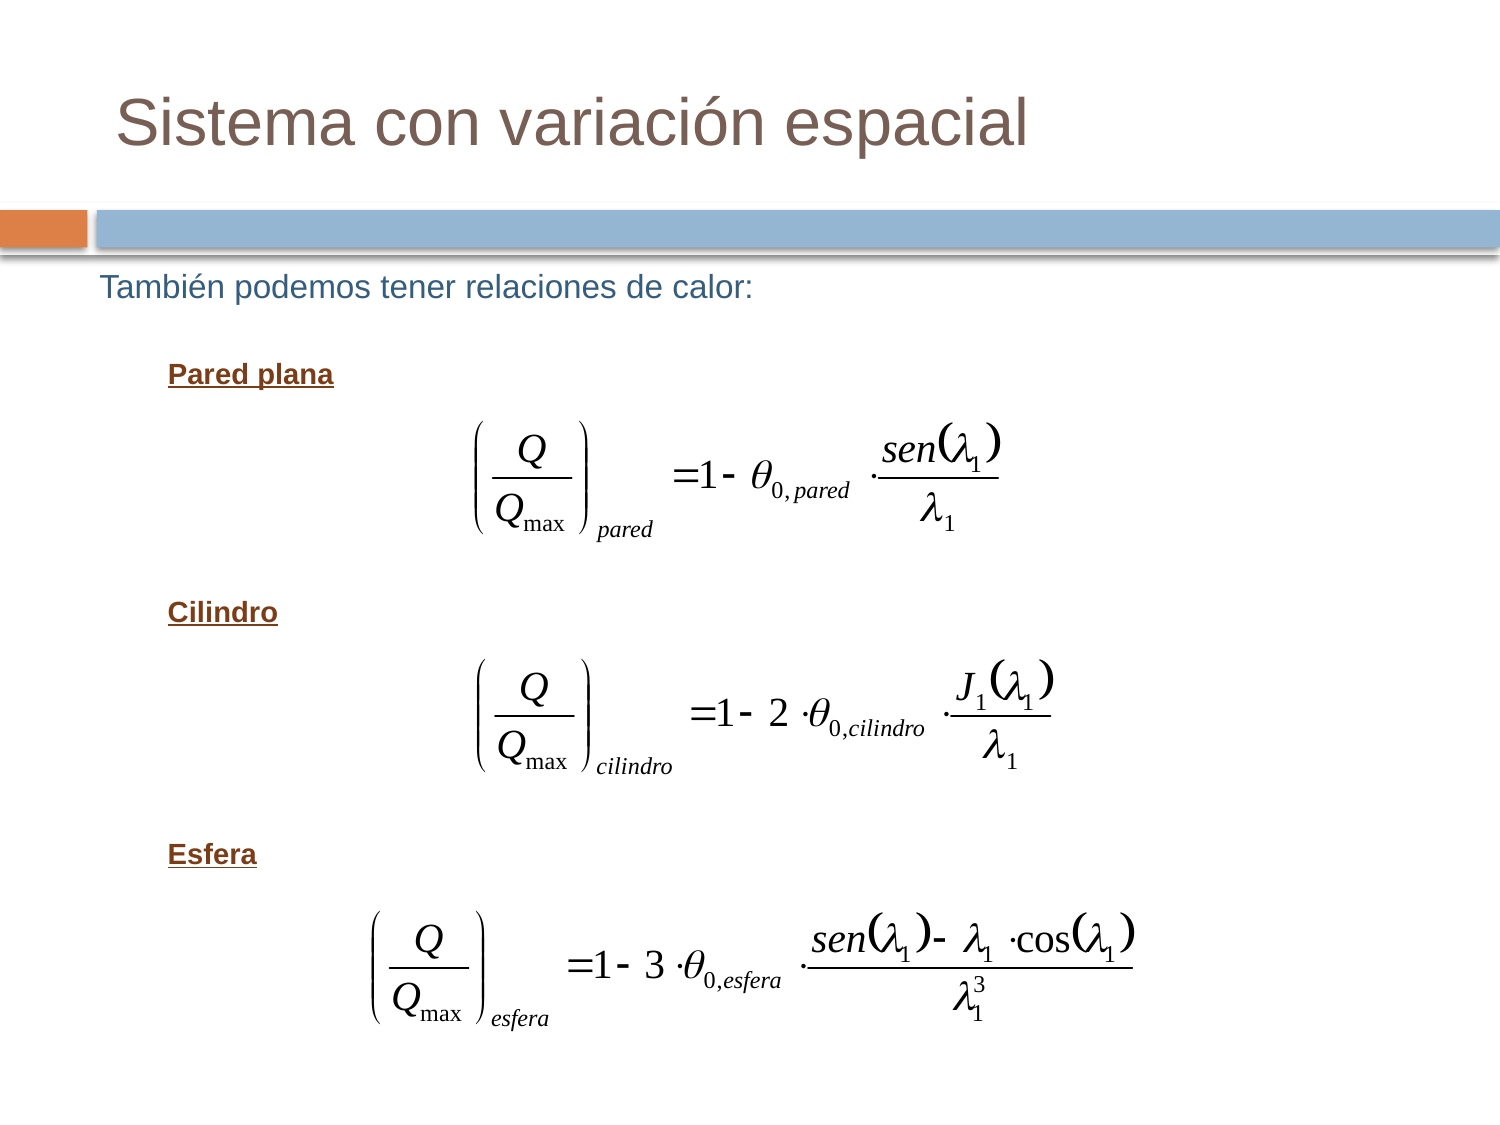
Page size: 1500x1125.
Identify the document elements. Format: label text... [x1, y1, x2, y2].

text_box Pared plana [152, 347, 349, 398]
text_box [468, 649, 1059, 786]
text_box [466, 412, 1009, 552]
title Sistema con variación espacial [100, 37, 1438, 200]
text_box Cilindro [152, 585, 294, 636]
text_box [362, 901, 1143, 1041]
text_box Esfera [152, 828, 273, 879]
text_box También podemos tener relaciones de calor: [84, 257, 770, 313]
